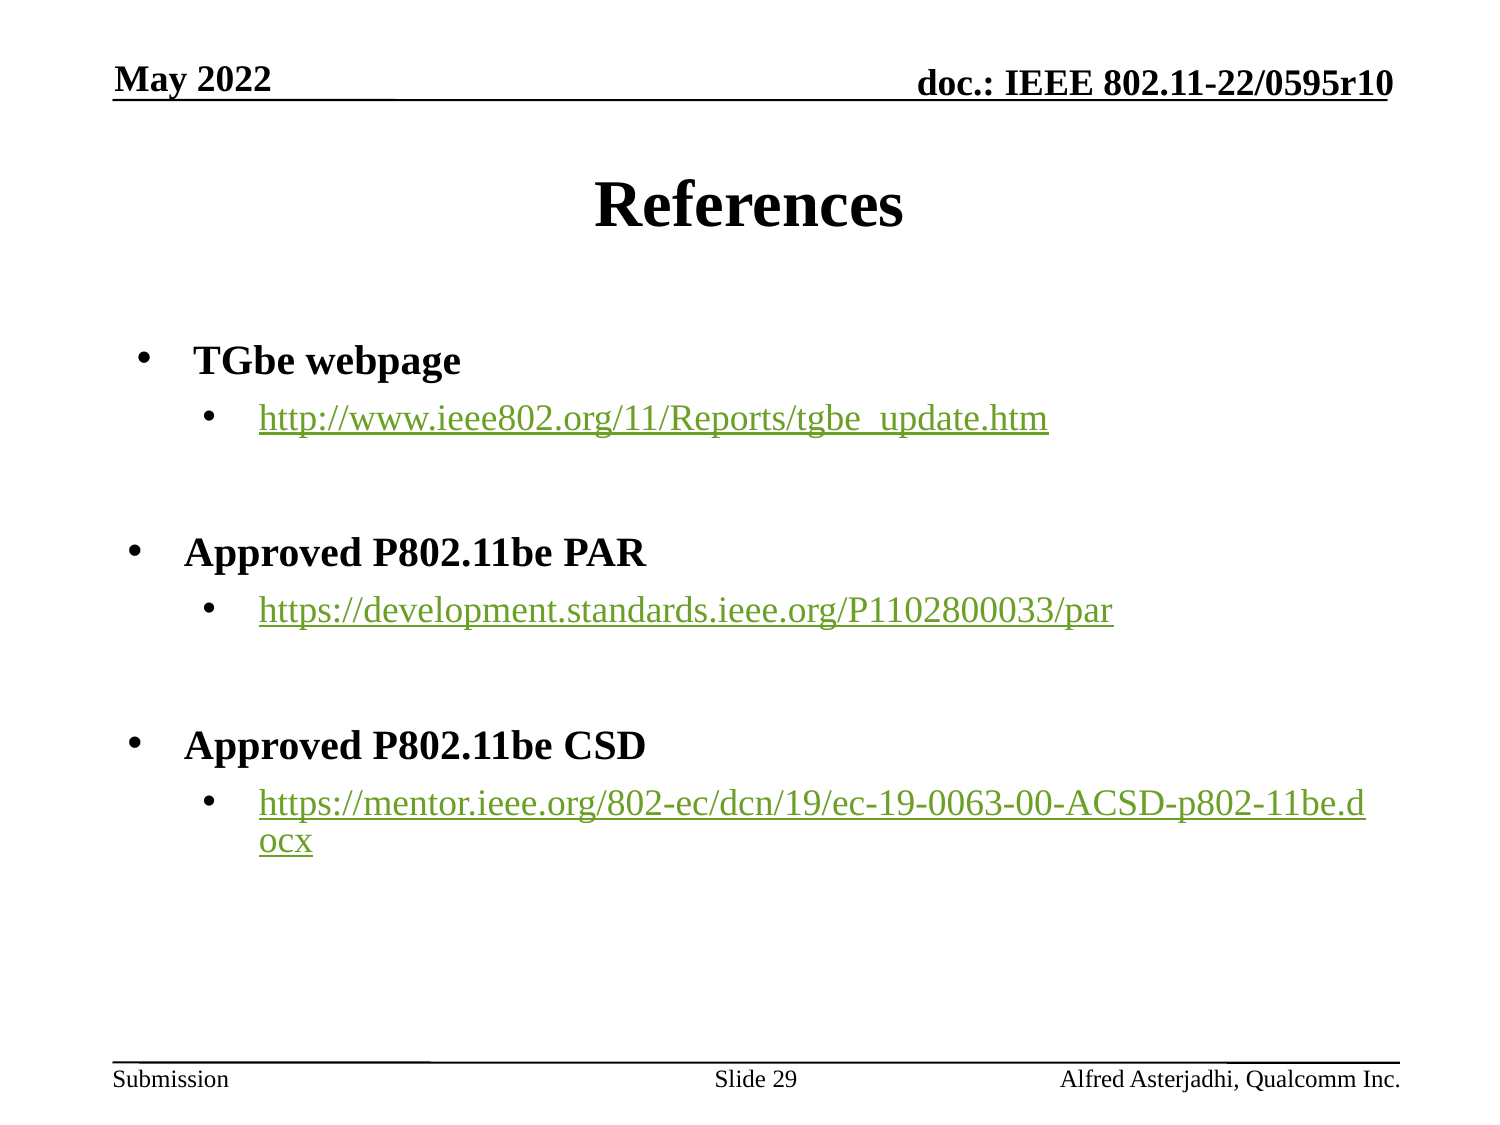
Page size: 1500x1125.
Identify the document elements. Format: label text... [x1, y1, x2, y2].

slide_number Slide 29 [712, 1061, 800, 1123]
title References [112, 112, 1388, 288]
list TGbe webpage http://www.ieee802.org/11/Reports/tgbe_update.htm Approved P802.11be PAR https://development.standards.ieee.org/P1102800033/par Approved P802.11be CSD https://mentor.ieee.org/802-ec/dcn/19/ec-19-0063-00-ACSD-p802-11be.docx [112, 324, 1388, 1000]
footer Alfred Asterjadhi, Qualcomm Inc. [878, 1061, 1402, 1093]
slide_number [114, 54, 493, 100]
